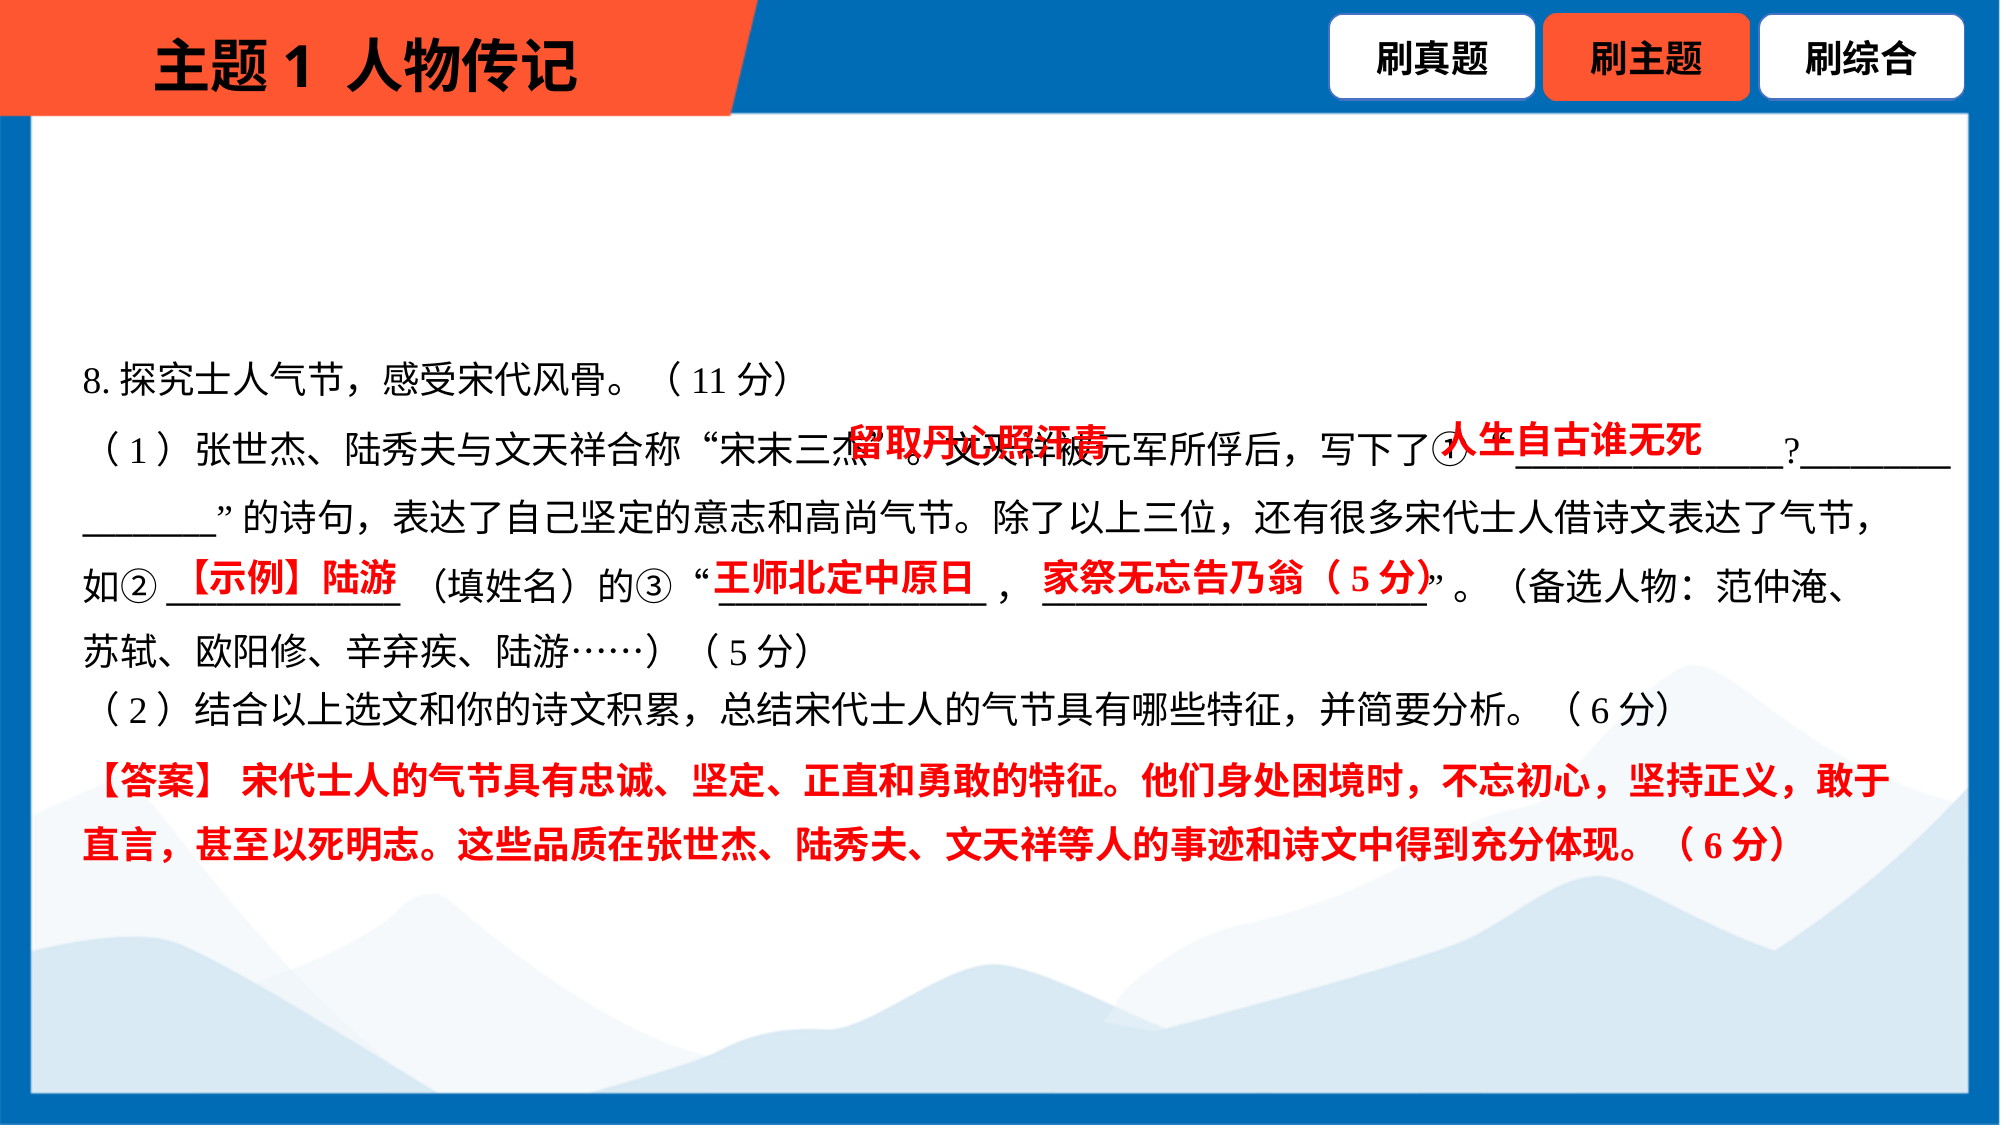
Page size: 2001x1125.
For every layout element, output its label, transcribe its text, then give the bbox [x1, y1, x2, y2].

text_box 【示例】陆游 [158, 534, 411, 593]
text_box 【答案】 宋代士人的气节具有忠诚、坚定、正直和勇敢的特征。他们身处困境时，不忘初心，坚持正义，敢于 直言，甚至以死明志。这些品质在张世杰、陆秀夫、文天祥等人的事迹和诗文中得到充分体现。（6分） [82, 732, 1917, 860]
text_box 留取丹心照汗青 [82, 396, 1917, 525]
text_box 8.探究士人气节，感受宋代风骨。（11分） [82, 336, 1917, 395]
text_box （2）结合以上选文和你的诗文积累，总结宋代士人的气节具有哪些特征，并简要分析。（6分） [82, 665, 1917, 725]
text_box 家祭无忘告乃翁（5分） [1037, 534, 1459, 593]
picture [0, 0, 2000, 1125]
text_box （1）张世杰、陆秀夫与文天祥合称“宋末三杰”。文天祥被元军所俘后，写下了①“________________?_________ ________”的诗句，表达了自己坚定的意志和高尚气节。除了以上三位，还有很多宋代士人借诗文表达了气节， 如②______________（填姓名）的③“________________，_______________________”。（备选人物：范仲淹、 苏轼、欧阳修、辛弃疾、陆游……）（5分） [82, 525, 1917, 665]
text_box 王师北定中原日 [700, 534, 990, 593]
